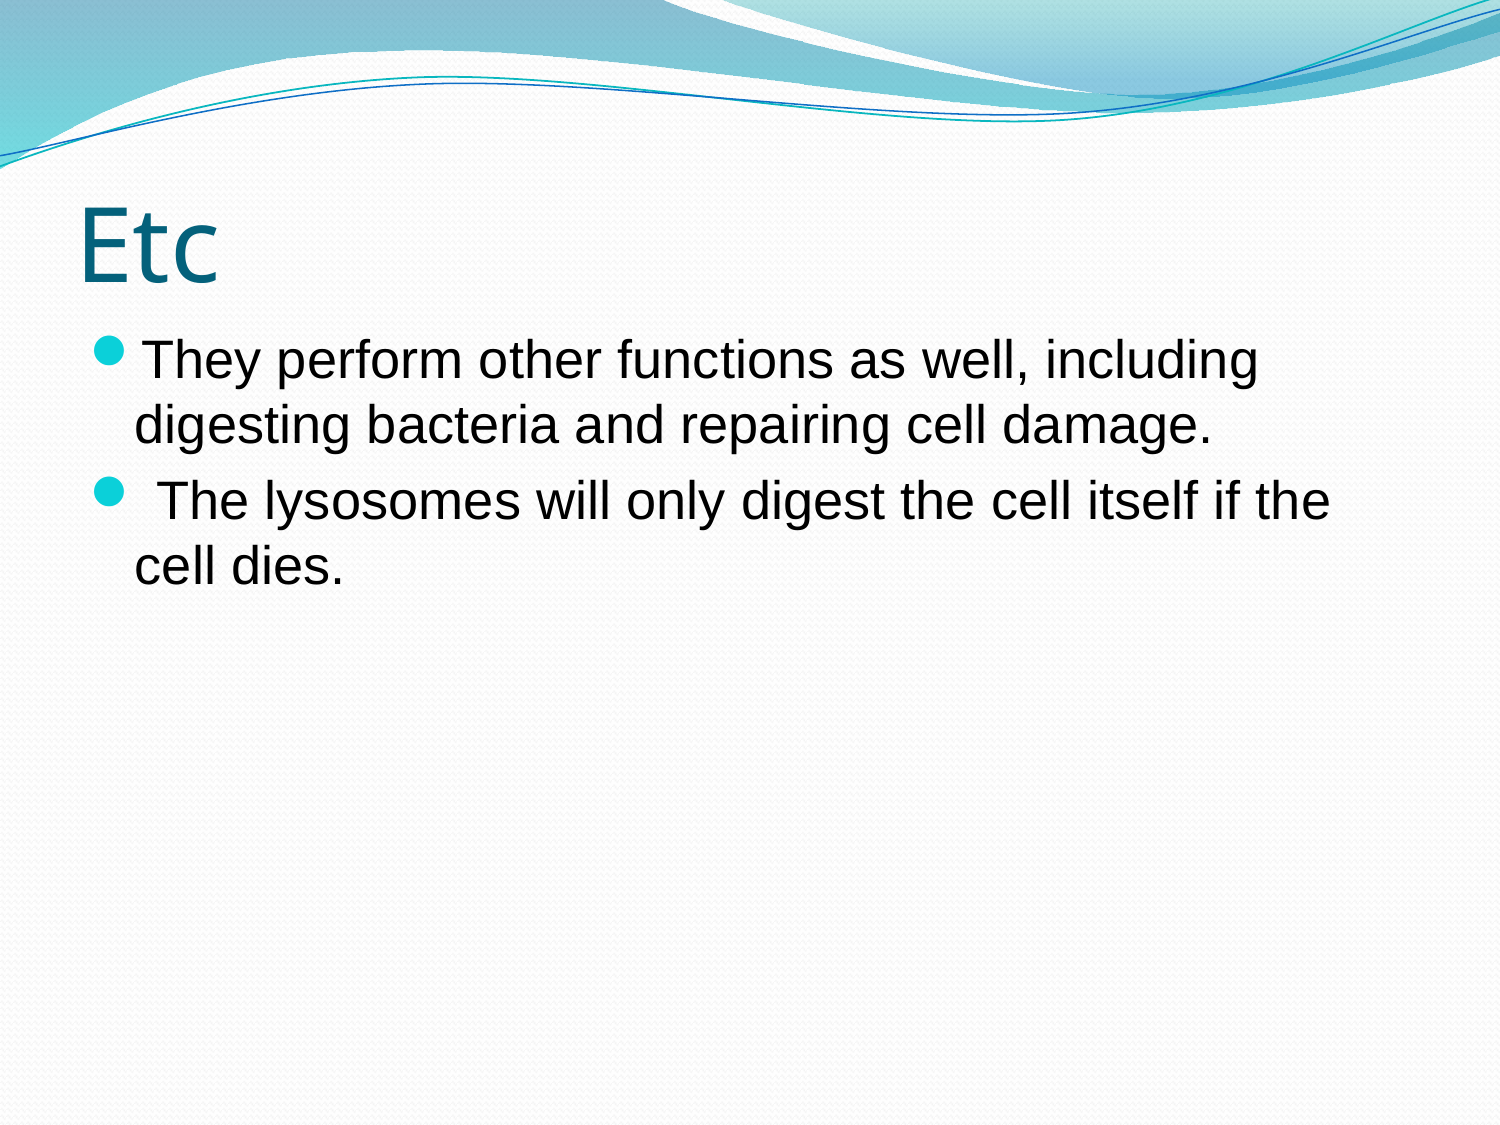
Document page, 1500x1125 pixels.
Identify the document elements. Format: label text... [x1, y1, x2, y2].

title Etc [75, 115, 1425, 303]
list They perform other functions as well, including digesting bacteria and repairing cell damage. The lysosomes will only digest the cell itself if the cell dies. [75, 317, 1425, 1038]
